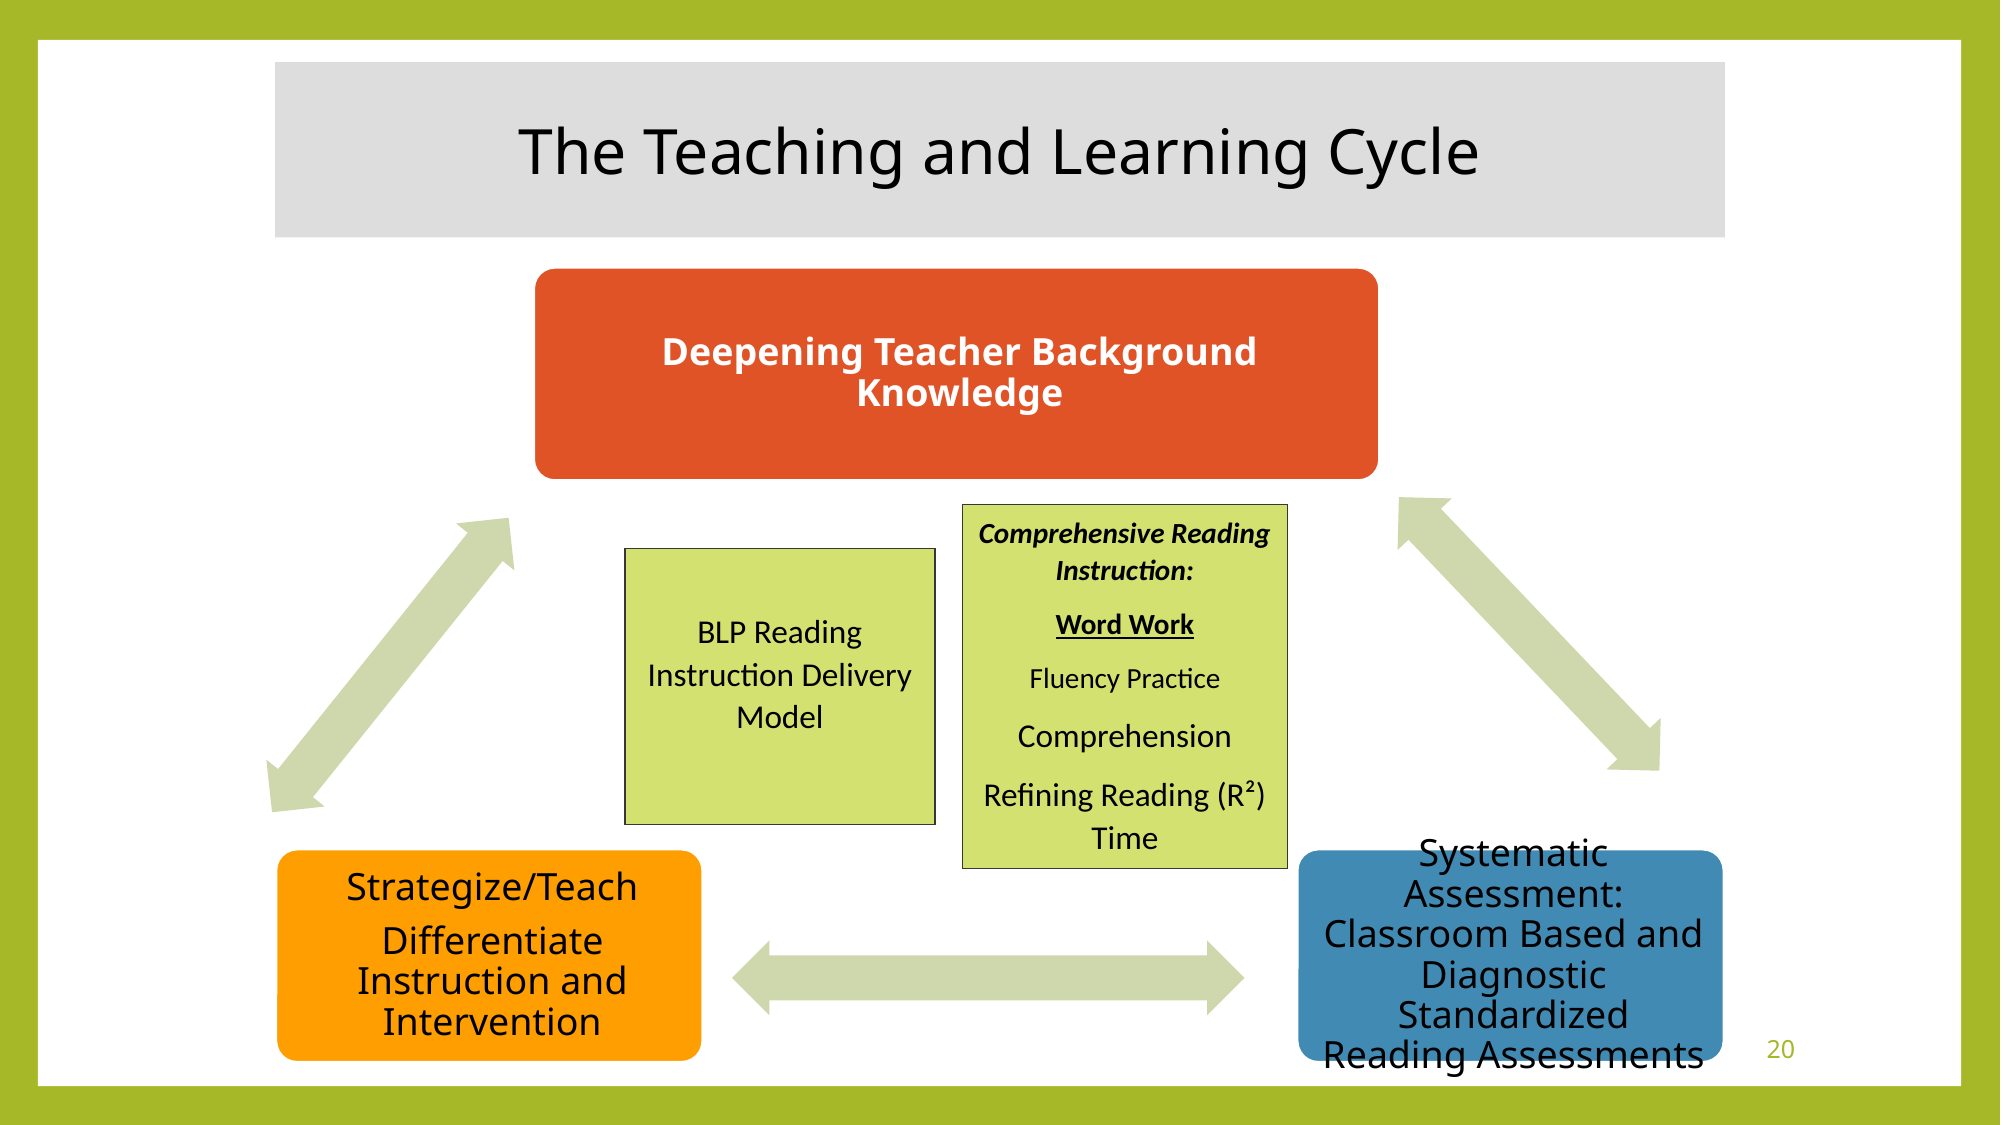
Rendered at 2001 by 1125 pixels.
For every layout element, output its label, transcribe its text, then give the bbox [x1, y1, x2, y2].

text_box The Teaching and Learning Cycle [275, 62, 1725, 237]
slide_number 20 [1530, 1020, 1811, 1081]
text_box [275, 237, 1725, 1063]
